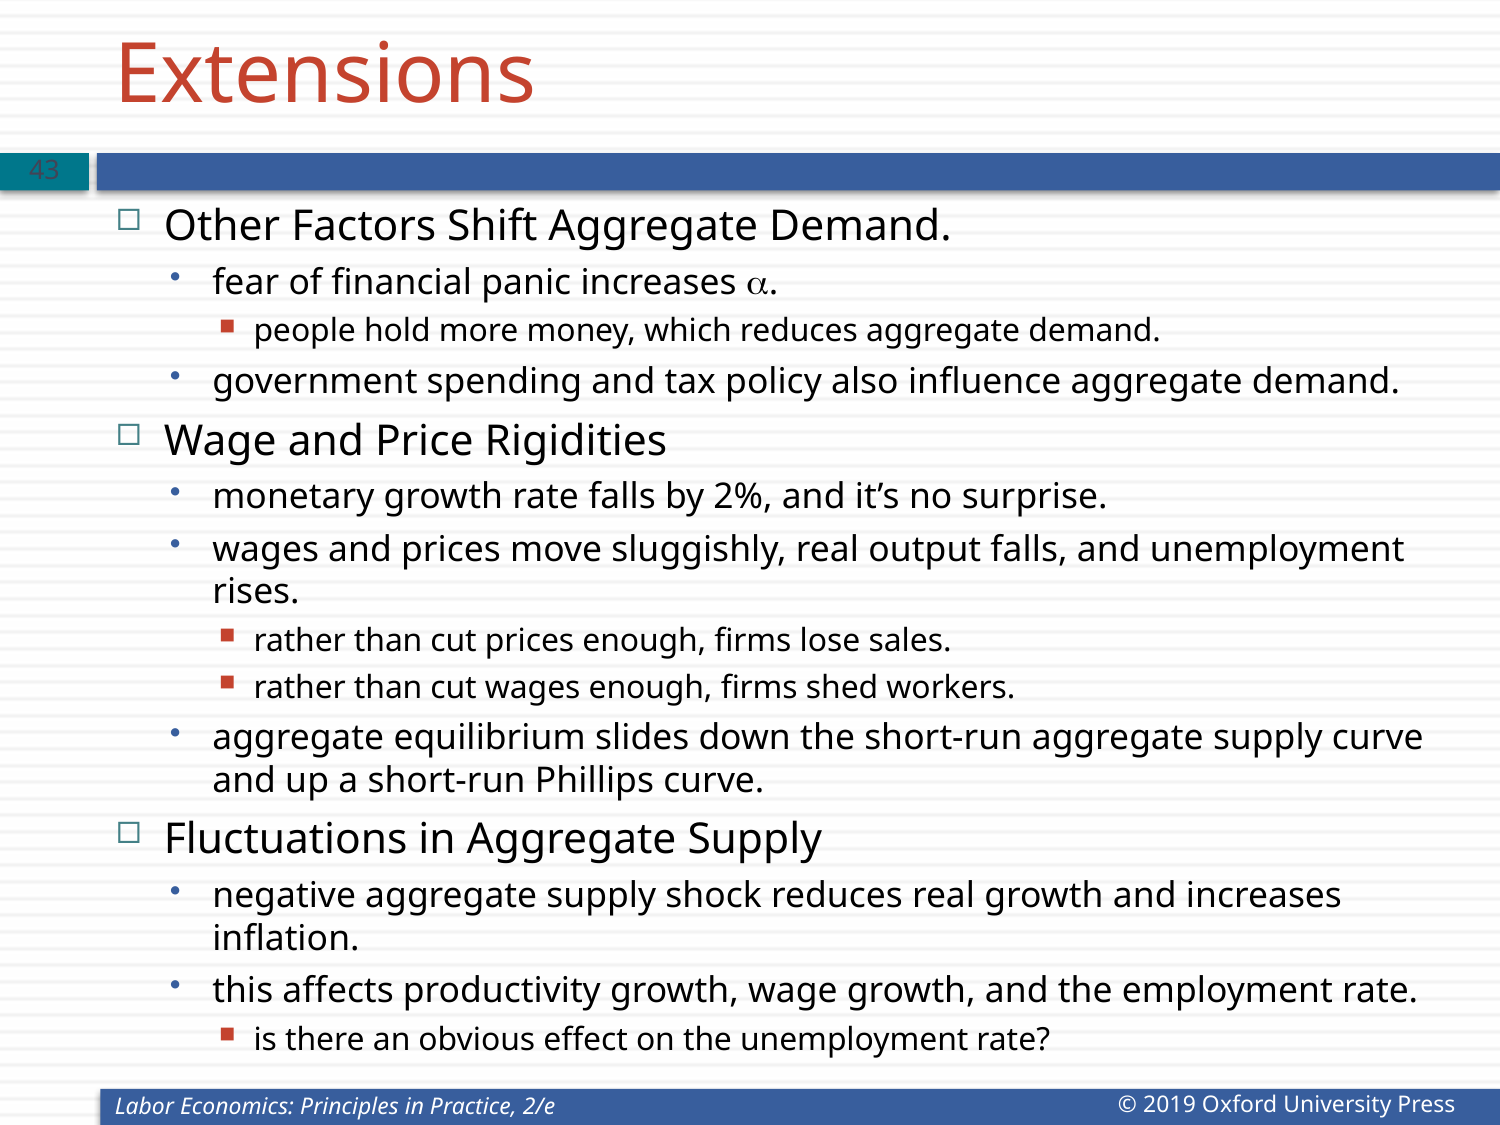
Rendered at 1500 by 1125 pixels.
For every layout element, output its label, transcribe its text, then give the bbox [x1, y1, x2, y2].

slide_number 42 [0, 153, 89, 191]
slide_number Labor Economics: Principles in Practice, 2/e [99, 1090, 745, 1125]
list Other Factors Shift Aggregate Demand. fear of financial panic increases a. people hold more money, which reduces aggregate demand. government spending and tax policy also influence aggregate demand. Wage and Price Rigidities monetary growth rate falls by 2%, and it’s no surprise. wages and prices move sluggishly, real output falls, and unemployment rises. rather than cut prices enough, firms lose sales. rather than cut wages enough, firms shed workers. aggregate equilibrium slides down the short-run aggregate supply curve and up a short-run Phillips curve. Fluctuations in Aggregate Supply negative aggregate supply shock reduces real growth and increases inflation. this affects productivity growth, wage growth, and the employment rate. is there an obvious effect on the unemployment rate? [101, 190, 1473, 1084]
title Extensions [99, 1, 1472, 136]
footer © 2019 Oxford University Press [825, 1090, 1471, 1125]
